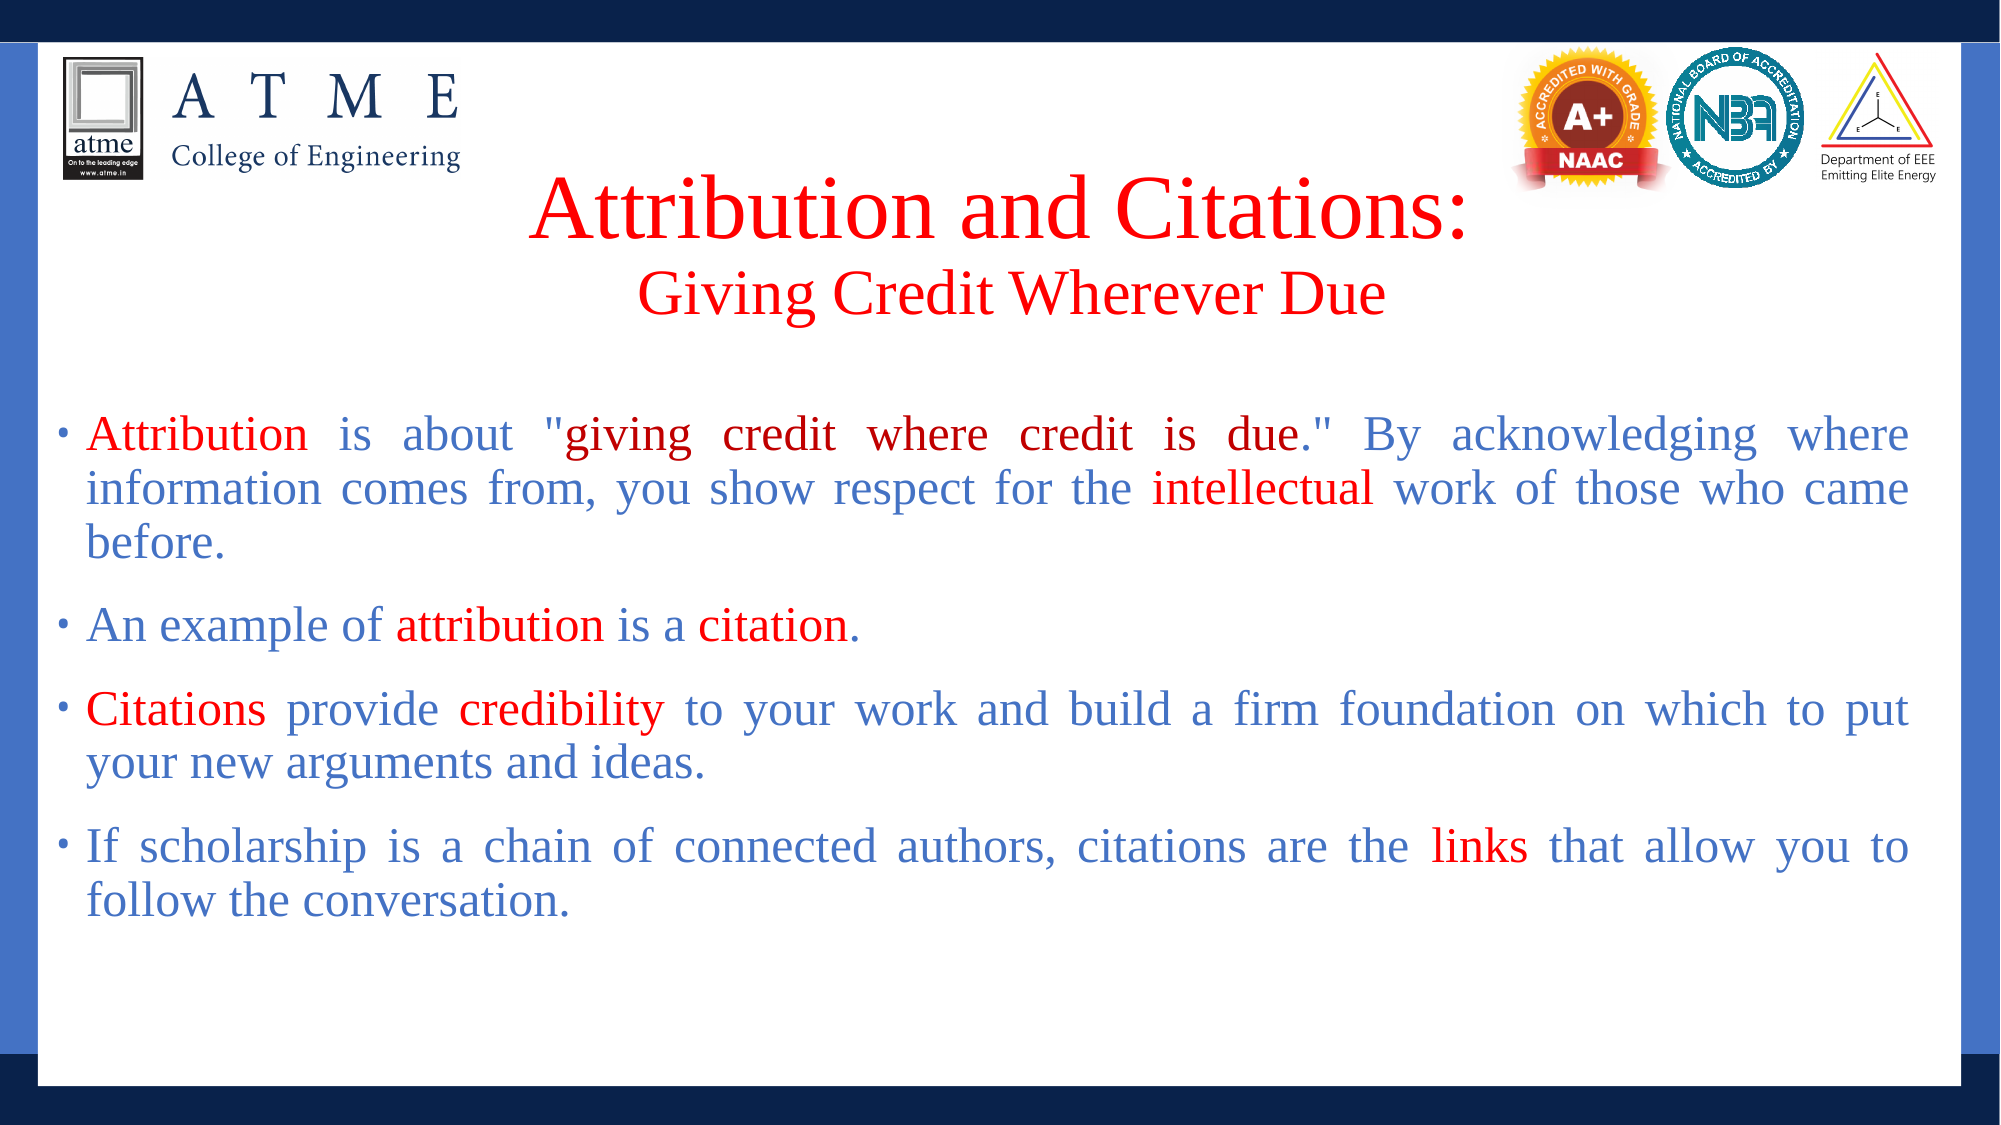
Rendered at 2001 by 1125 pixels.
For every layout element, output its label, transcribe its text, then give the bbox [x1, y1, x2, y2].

picture [1666, 47, 1804, 188]
picture [1815, 49, 1939, 184]
picture [63, 57, 461, 180]
title Attribution and Citations: Giving Credit Wherever Due [337, 149, 1688, 338]
list Attribution is about "giving credit where credit is due." By acknowledging where information comes from, you show respect for the intellectual work of those who came before. An example of attribution is a citation. Citations provide credibility to your work and build a firm foundation on which to put your new arguments and ideas. If scholarship is a chain of connected authors, citations are the links that allow you to follow the conversation. [33, 399, 1925, 1009]
picture [0, 1054, 2000, 1125]
picture [1531, 60, 1651, 149]
picture [0, 0, 2000, 43]
